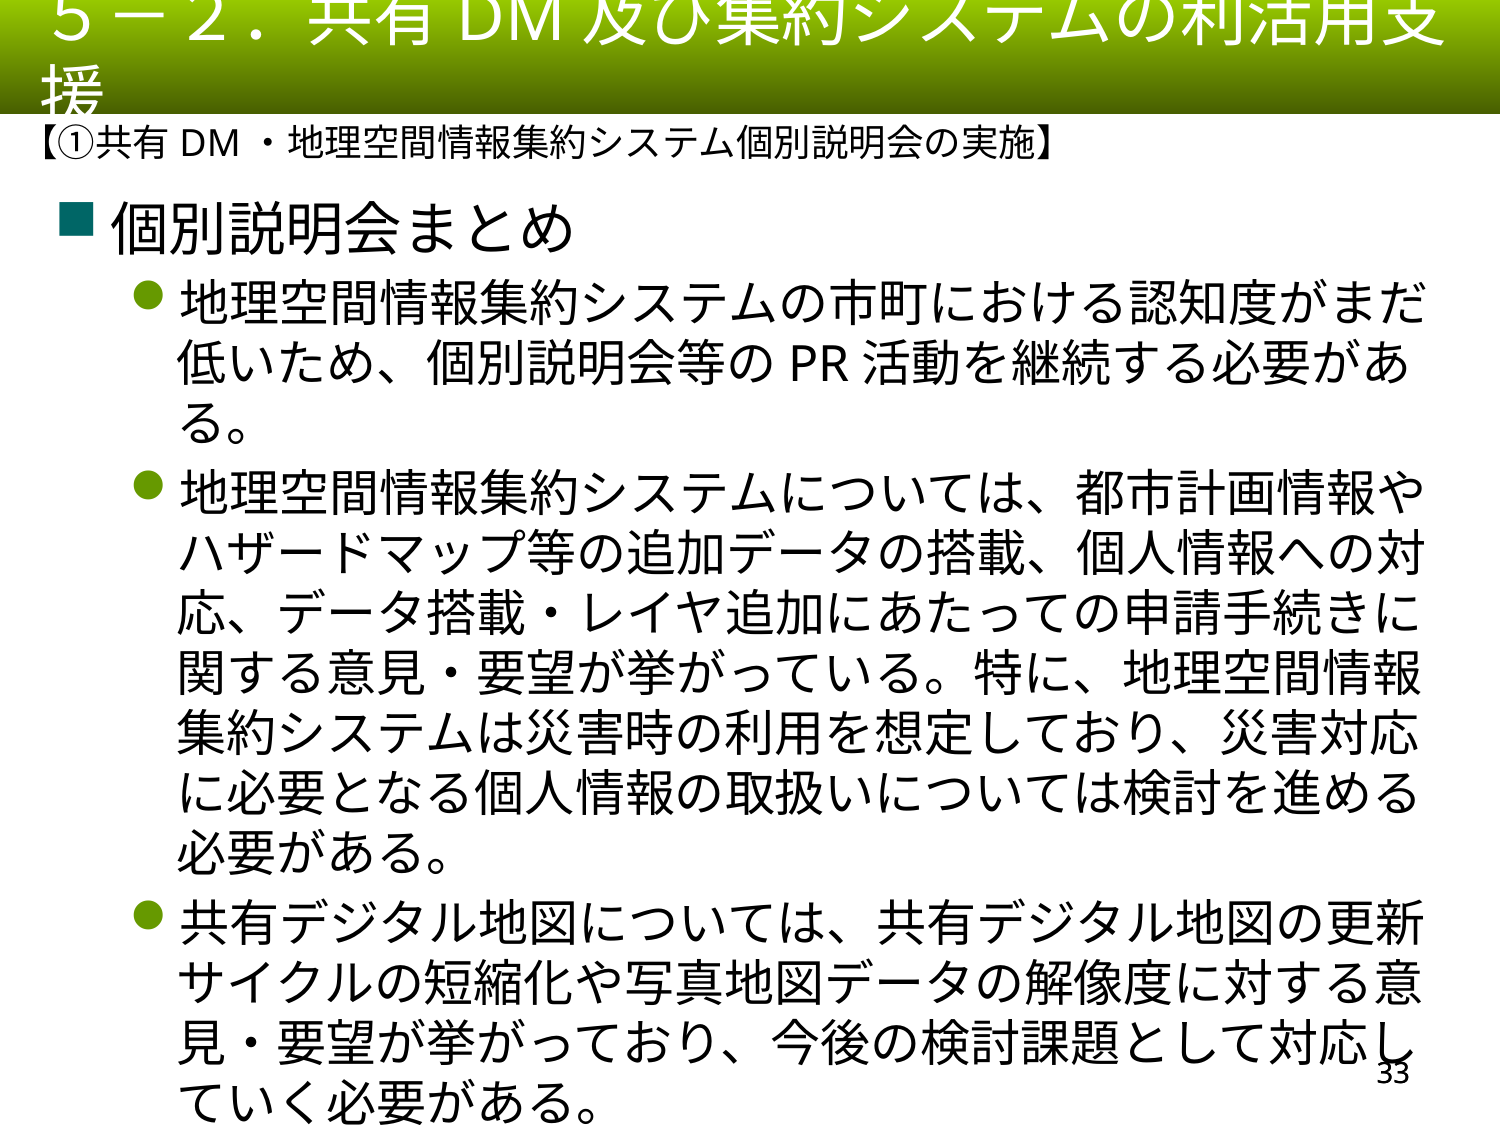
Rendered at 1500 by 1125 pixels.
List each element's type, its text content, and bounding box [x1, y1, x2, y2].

text_box ５－２．共有DM及び集約システムの利活用支援 [25, 12, 1471, 96]
text_box 32 [1074, 1046, 1425, 1103]
text_box 【①共有DM・地理空間情報集約システム個別説明会の実施】 [5, 111, 1251, 172]
text_box 個別説明会まとめ 地理空間情報集約システムの市町における認知度がまだ低いため、個別説明会等のPR活動を継続する必要がある。 地理空間情報集約システムについては、都市計画情報やハザードマップ等の追加データの搭載、個人情報への対応、データ搭載・レイヤ追加にあたっての申請手続きに関する意見・要望が挙がっている。特に、地理空間情報集約システムは災害時の利用を想定しており、災害対応に必要となる個人情報の取扱いについては検討を進める必要がある。 共有デジタル地図については、共有デジタル地図の更新サイクルの短縮化や写真地図データの解像度に対する意見・要望が挙がっており、今後の検討課題として対応していく必要がある。 [39, 184, 1456, 938]
